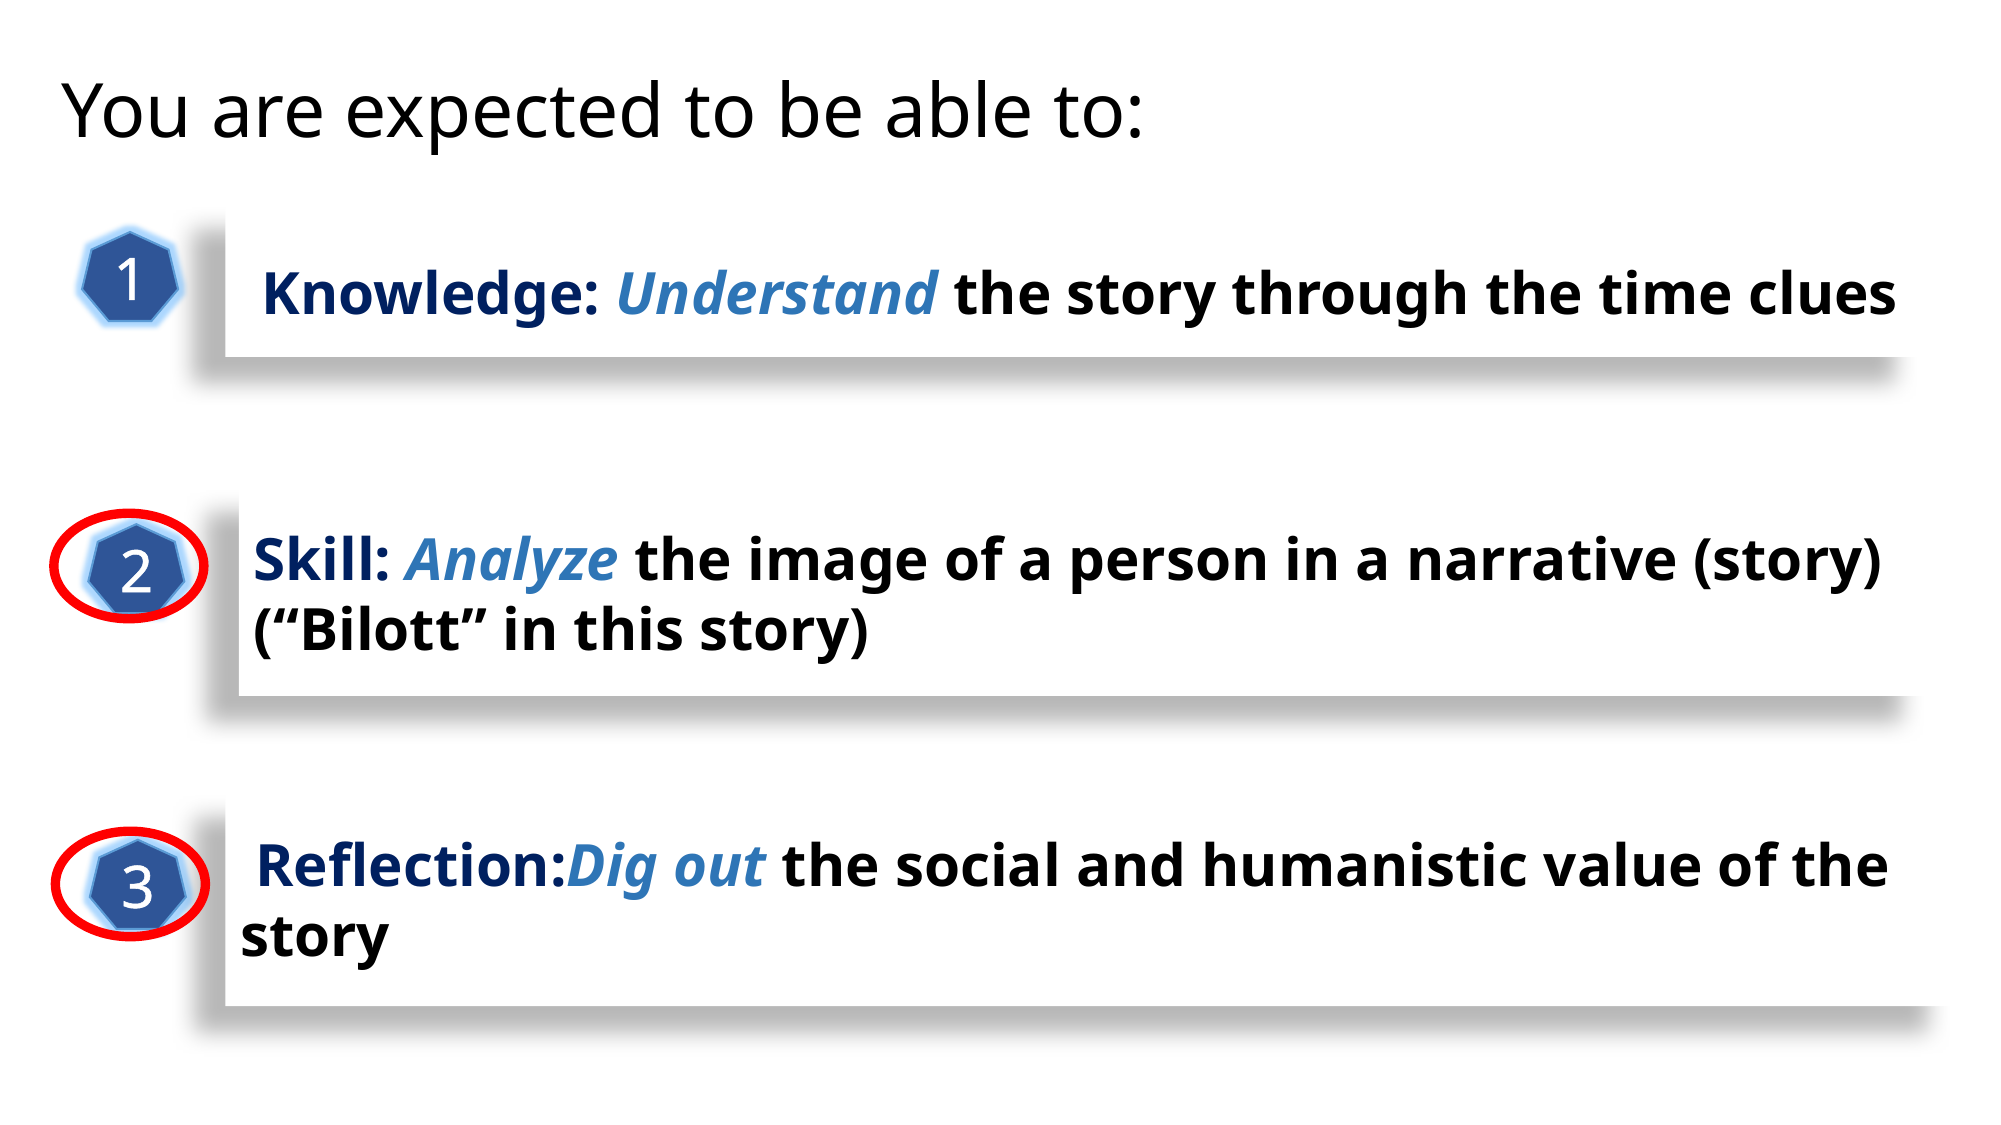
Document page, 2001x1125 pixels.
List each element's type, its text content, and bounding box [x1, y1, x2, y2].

text_box You are expected to be able to: [12, 59, 1513, 156]
text_box Reflection:Dig out the social and humanistic value of the story [224, 790, 1960, 1007]
text_box 1 [80, 230, 180, 323]
text_box [54, 830, 207, 938]
text_box [52, 512, 205, 620]
text_box Knowledge: Understand the story through the time clues [224, 204, 1927, 358]
text_box Skill: Analyze the image of a person in a narrative (story) (“Bilott” in this story) [238, 487, 1934, 697]
